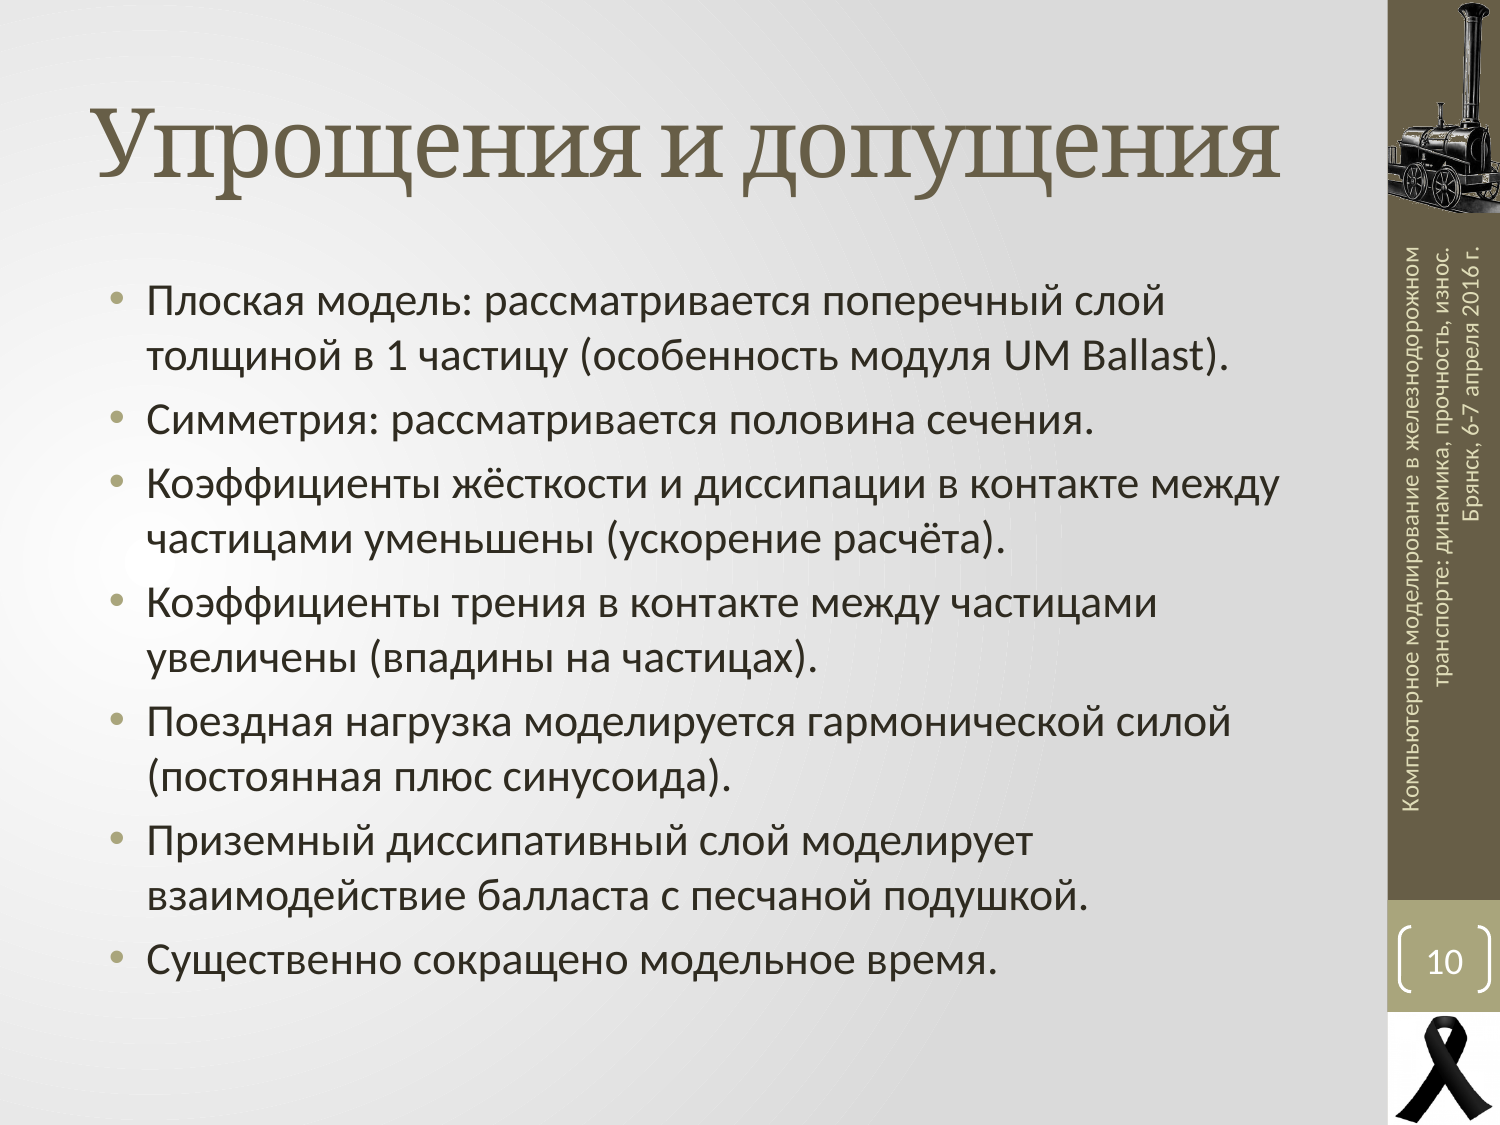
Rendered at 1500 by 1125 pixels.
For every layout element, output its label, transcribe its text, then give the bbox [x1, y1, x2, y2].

slide_number 10 [1397, 925, 1492, 994]
picture [1388, 0, 1500, 213]
title Упрощения и допущения [75, 45, 1325, 233]
list Плоская модель: рассматривается поперечный слой толщиной в 1 частицу (особенность модуля UM Ballast). Симметрия: рассматривается половина сечения. Коэффициенты жёсткости и диссипации в контакте между частицами уменьшены (ускорение расчёта). Коэффициенты трения в контакте между частицами увеличены (впадины на частицах). Поездная нагрузка моделируется гармонической силой (постоянная плюс синусоида). Приземный диссипативный слой моделирует взаимодействие балласта с песчаной подушкой. Существенно сокращено модельное время. [75, 262, 1325, 1050]
picture [1387, 1012, 1500, 1125]
footer Компьютерное моделирование в железнодорожном транспорте: динамика, прочность, износ. Брянск, 6-7 апреля 2016 г. [1383, 231, 1495, 889]
